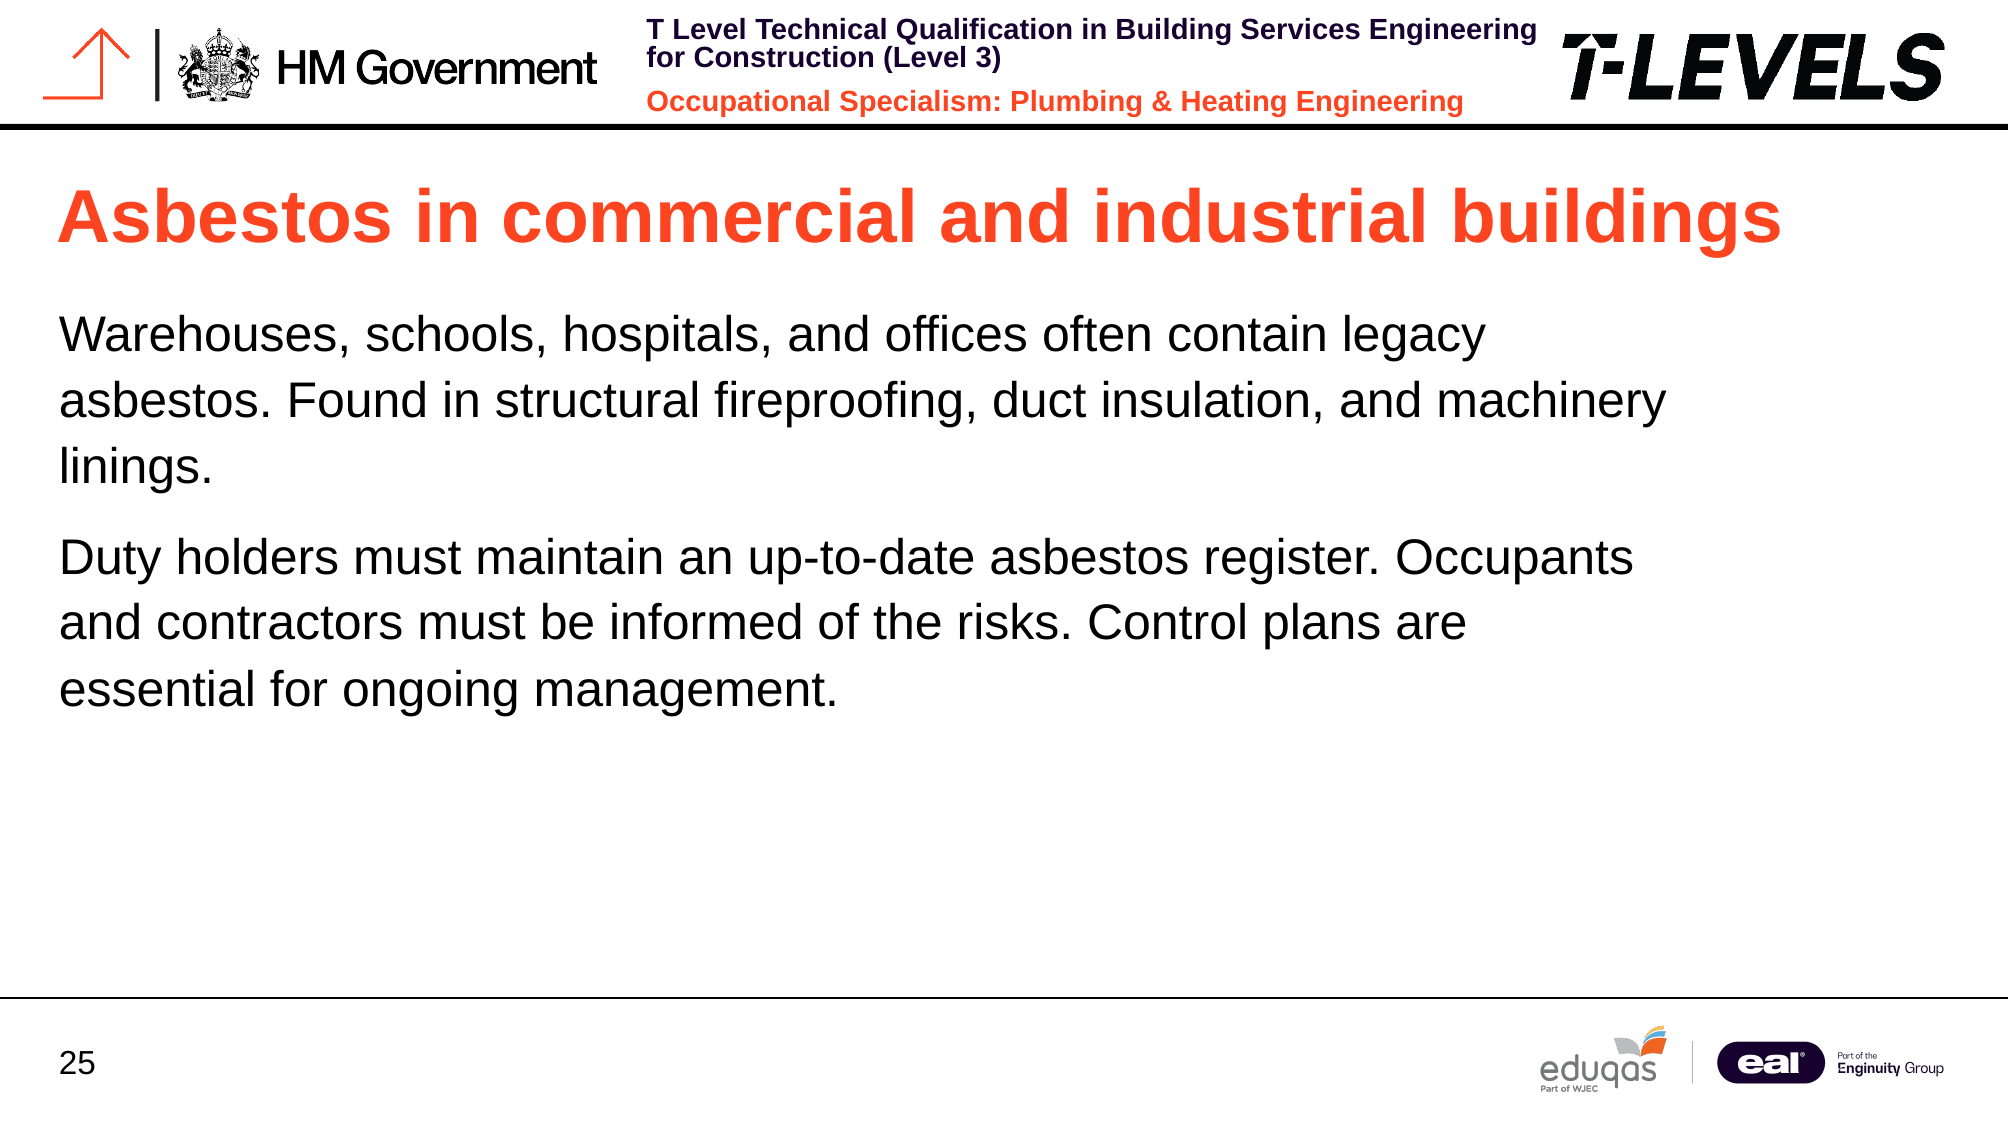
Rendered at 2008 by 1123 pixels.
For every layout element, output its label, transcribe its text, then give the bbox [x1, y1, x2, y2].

list Warehouses, schools, hospitals, and offices often contain legacy asbestos. Found in structural fireproofing, duct insulation, and machinery linings. Duty holders must maintain an up-to-date asbestos register. Occupants and contractors must be informed of the risks. Control plans are essential for ongoing management. [59, 295, 1680, 907]
title Asbestos in commercial and industrial buildings [41, 111, 1949, 314]
picture [1535, 1021, 1949, 1097]
picture [38, 27, 136, 100]
picture [155, 28, 597, 102]
picture [1543, 25, 1964, 108]
